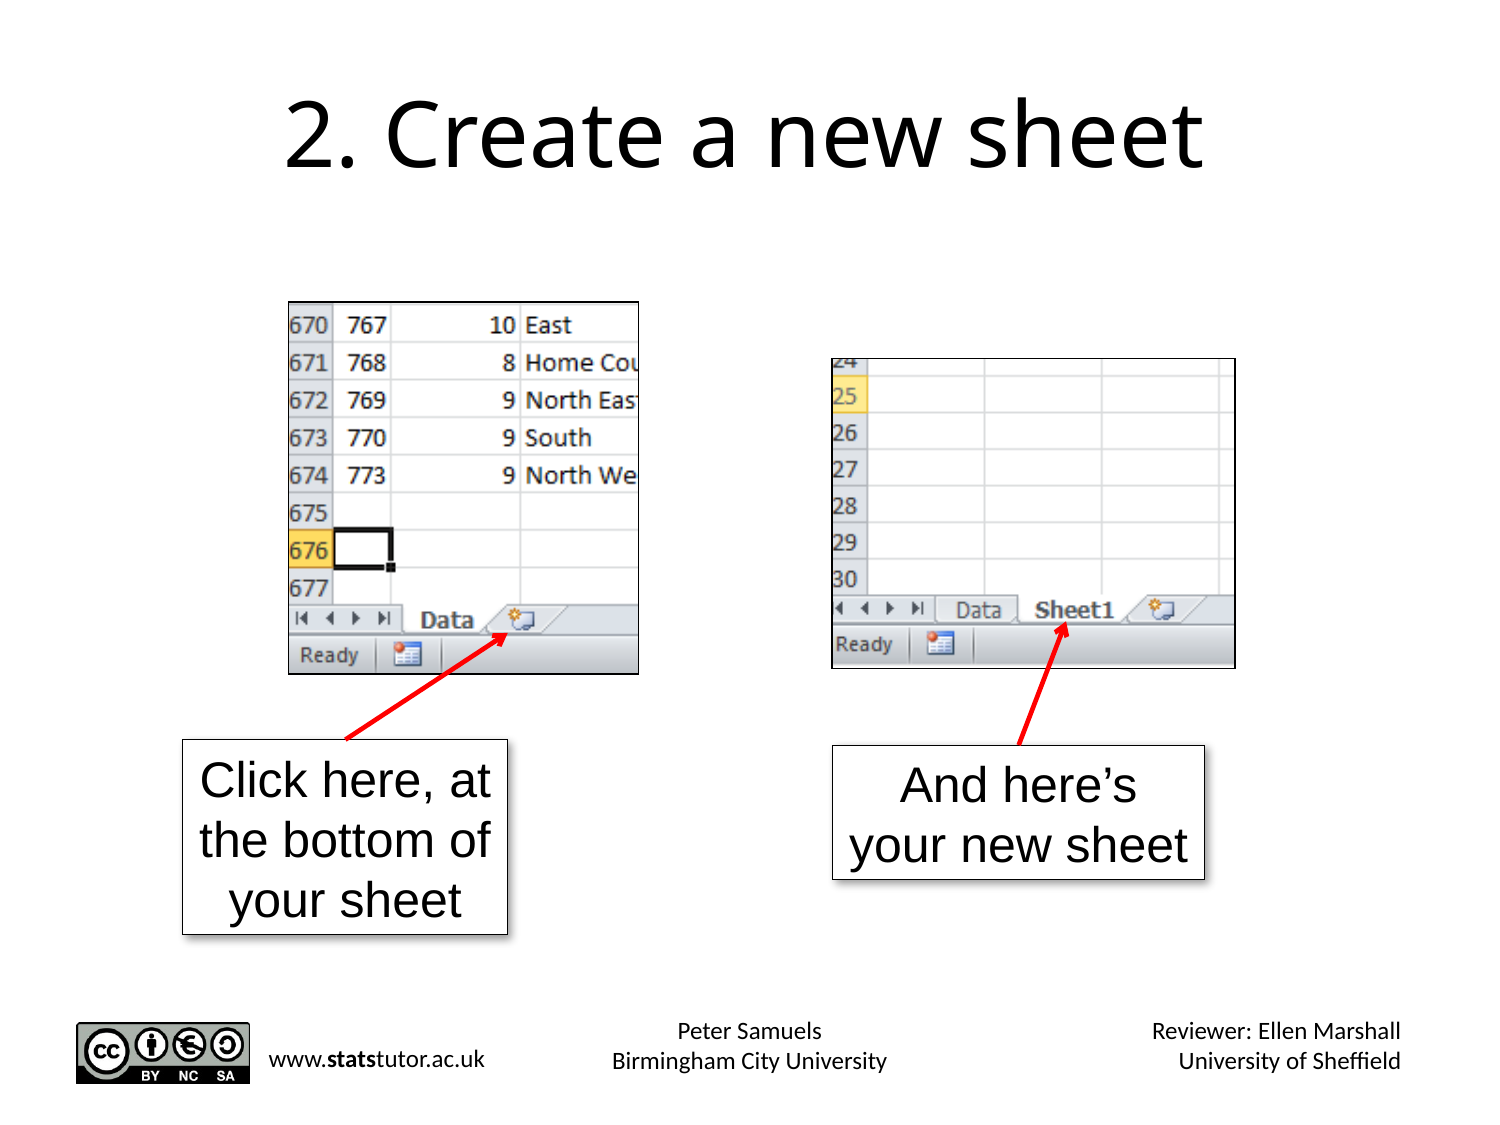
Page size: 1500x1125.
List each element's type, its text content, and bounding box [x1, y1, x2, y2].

text_box And here’s your new sheet [832, 745, 1205, 880]
picture [76, 1022, 251, 1084]
text_box Click here, at the bottom of your sheet [182, 739, 508, 935]
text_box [345, 632, 508, 740]
picture [288, 302, 638, 674]
text_box Reviewer: Ellen Marshall University of Sheffield [1038, 1007, 1417, 1083]
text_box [1018, 620, 1067, 746]
picture [832, 358, 1235, 668]
text_box Peter Samuels Birmingham City University [549, 1007, 951, 1083]
text_box www.statstutor.ac.uk [254, 1035, 550, 1080]
title 2. Create a new sheet [53, 66, 1436, 197]
